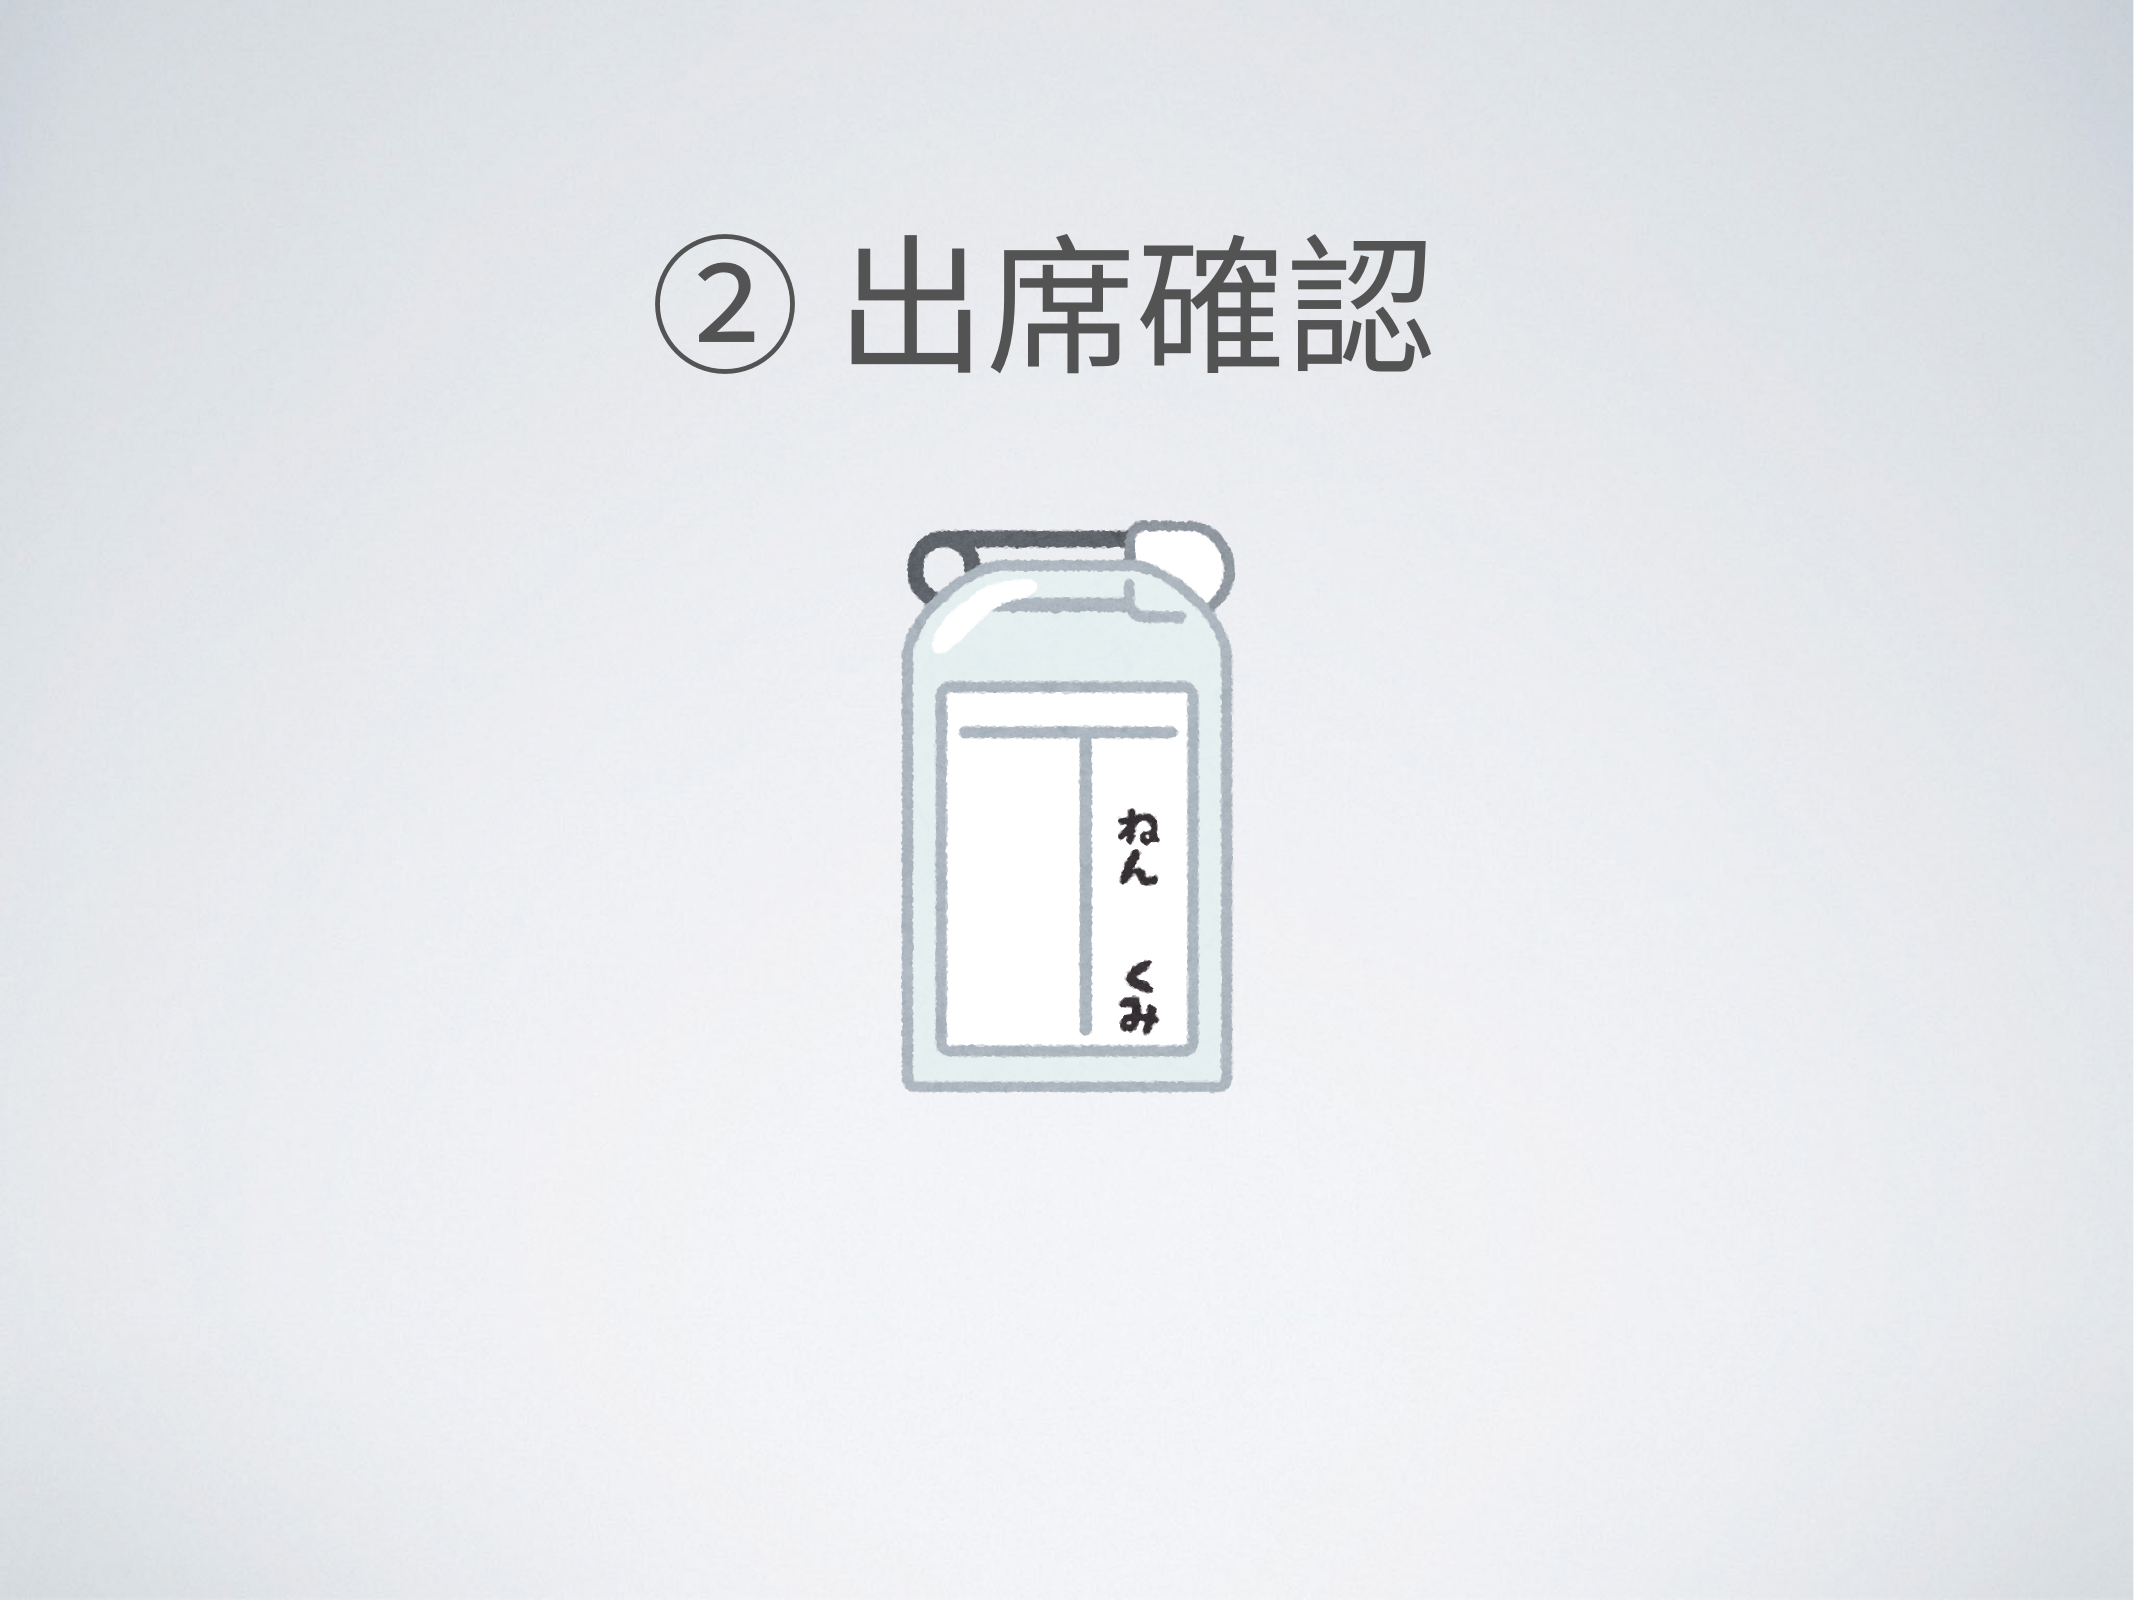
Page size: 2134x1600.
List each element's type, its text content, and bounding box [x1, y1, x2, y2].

title ②出席確認 [34, 34, 2053, 568]
picture [0, 0, 2134, 1600]
